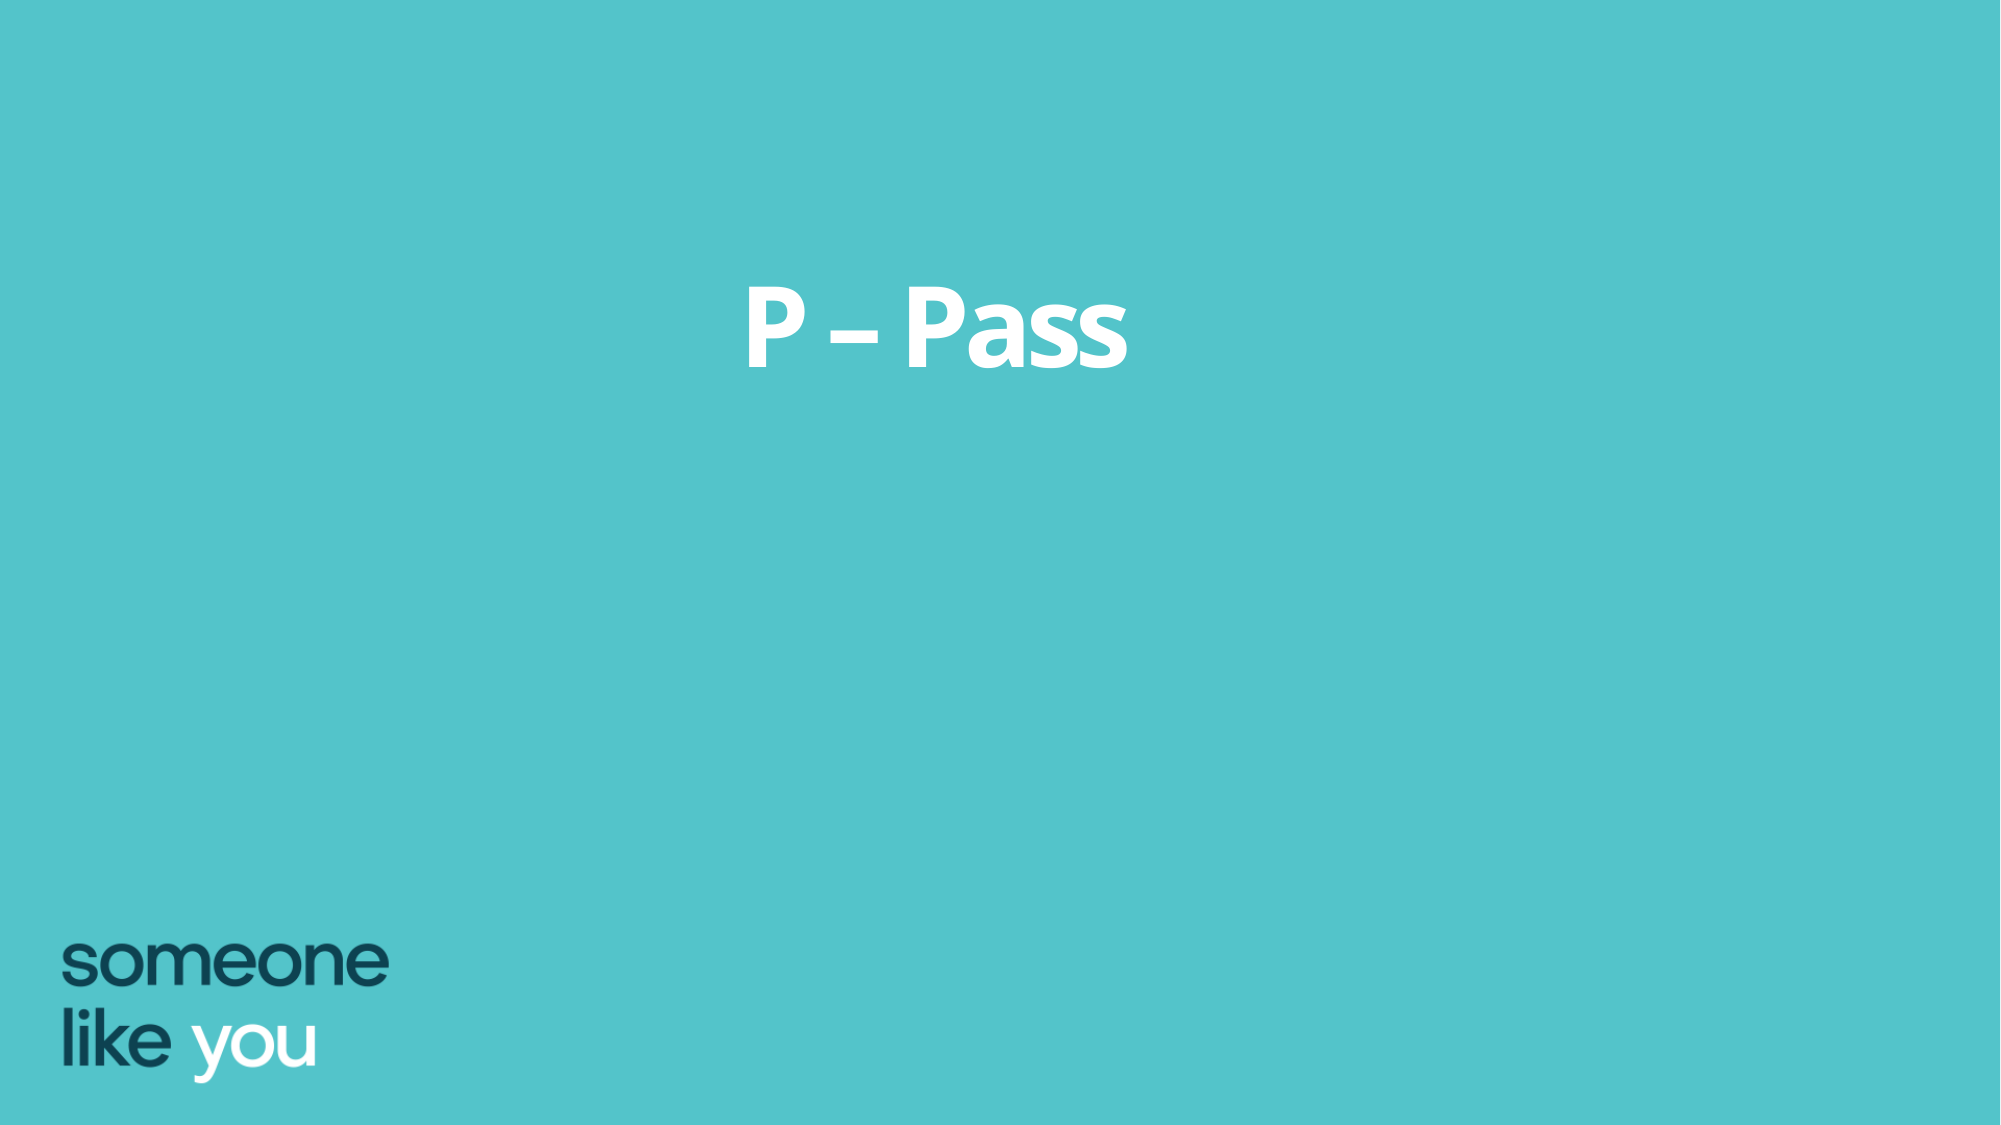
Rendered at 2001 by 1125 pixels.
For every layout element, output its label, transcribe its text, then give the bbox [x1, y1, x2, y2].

picture [0, 0, 2001, 1125]
text_box P – Pass [724, 248, 1829, 398]
